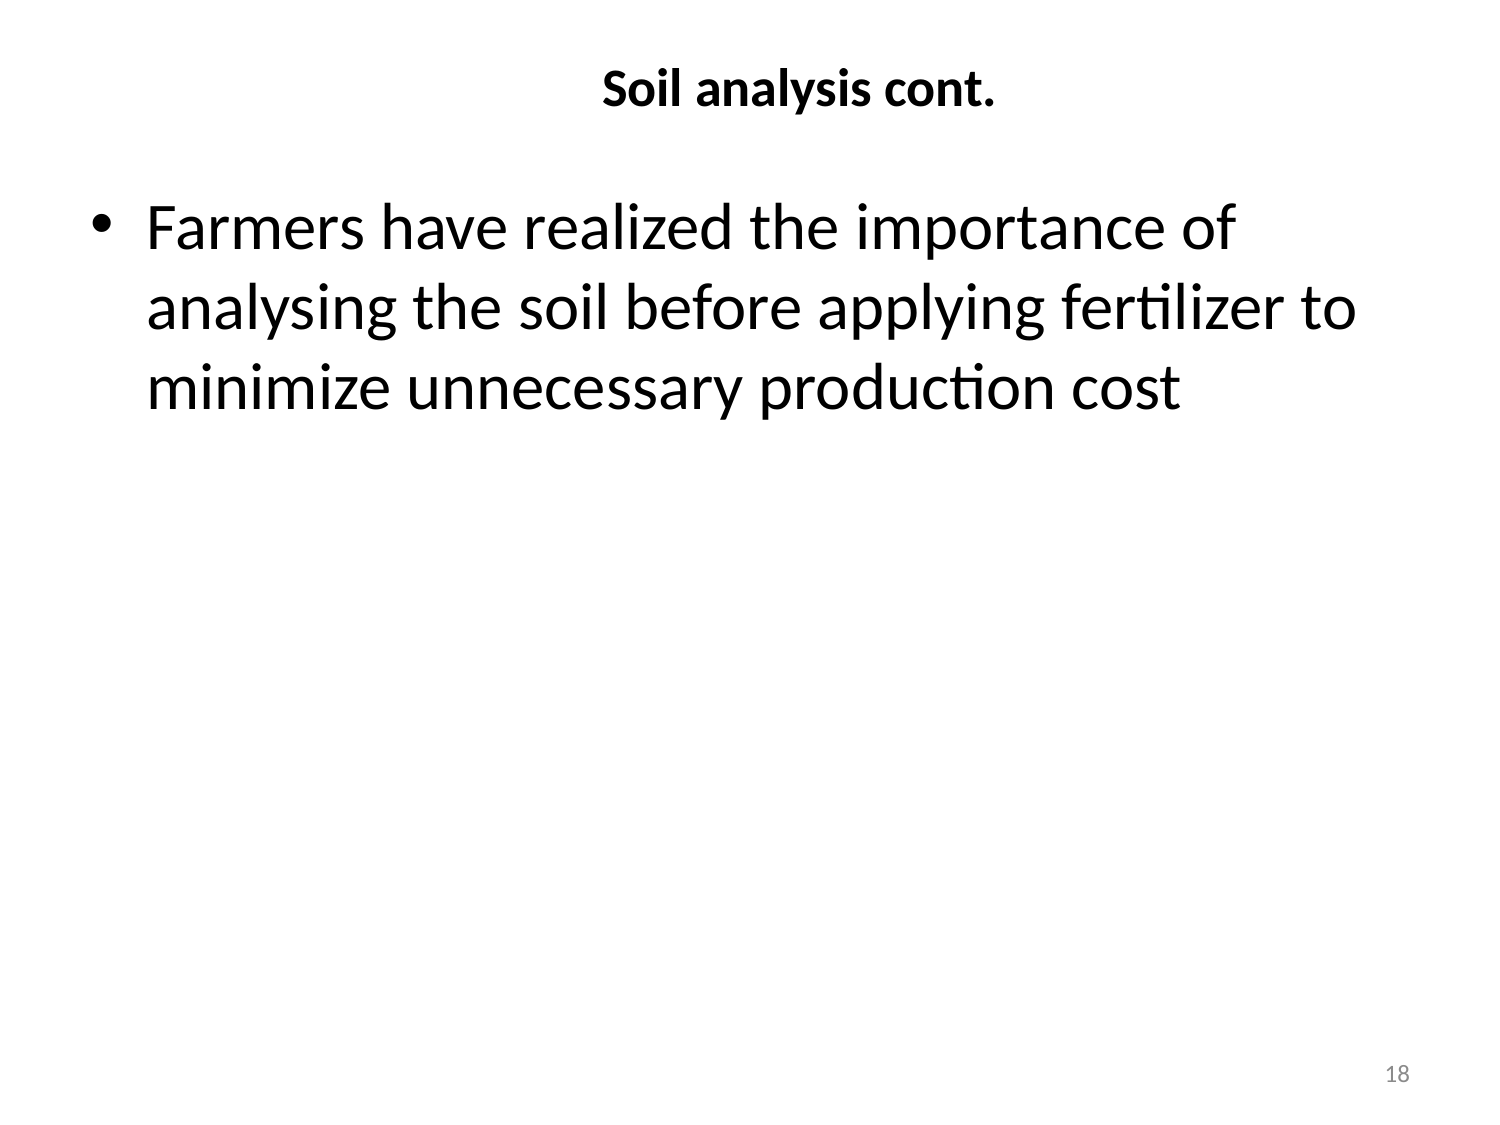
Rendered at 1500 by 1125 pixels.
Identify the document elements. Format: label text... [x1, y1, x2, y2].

list Farmers have realized the importance of analysing the soil before applying fertilizer to minimize unnecessary production cost [75, 174, 1425, 1005]
slide_number 18 [1074, 1042, 1425, 1103]
title Soil analysis cont. [174, 45, 1425, 125]
